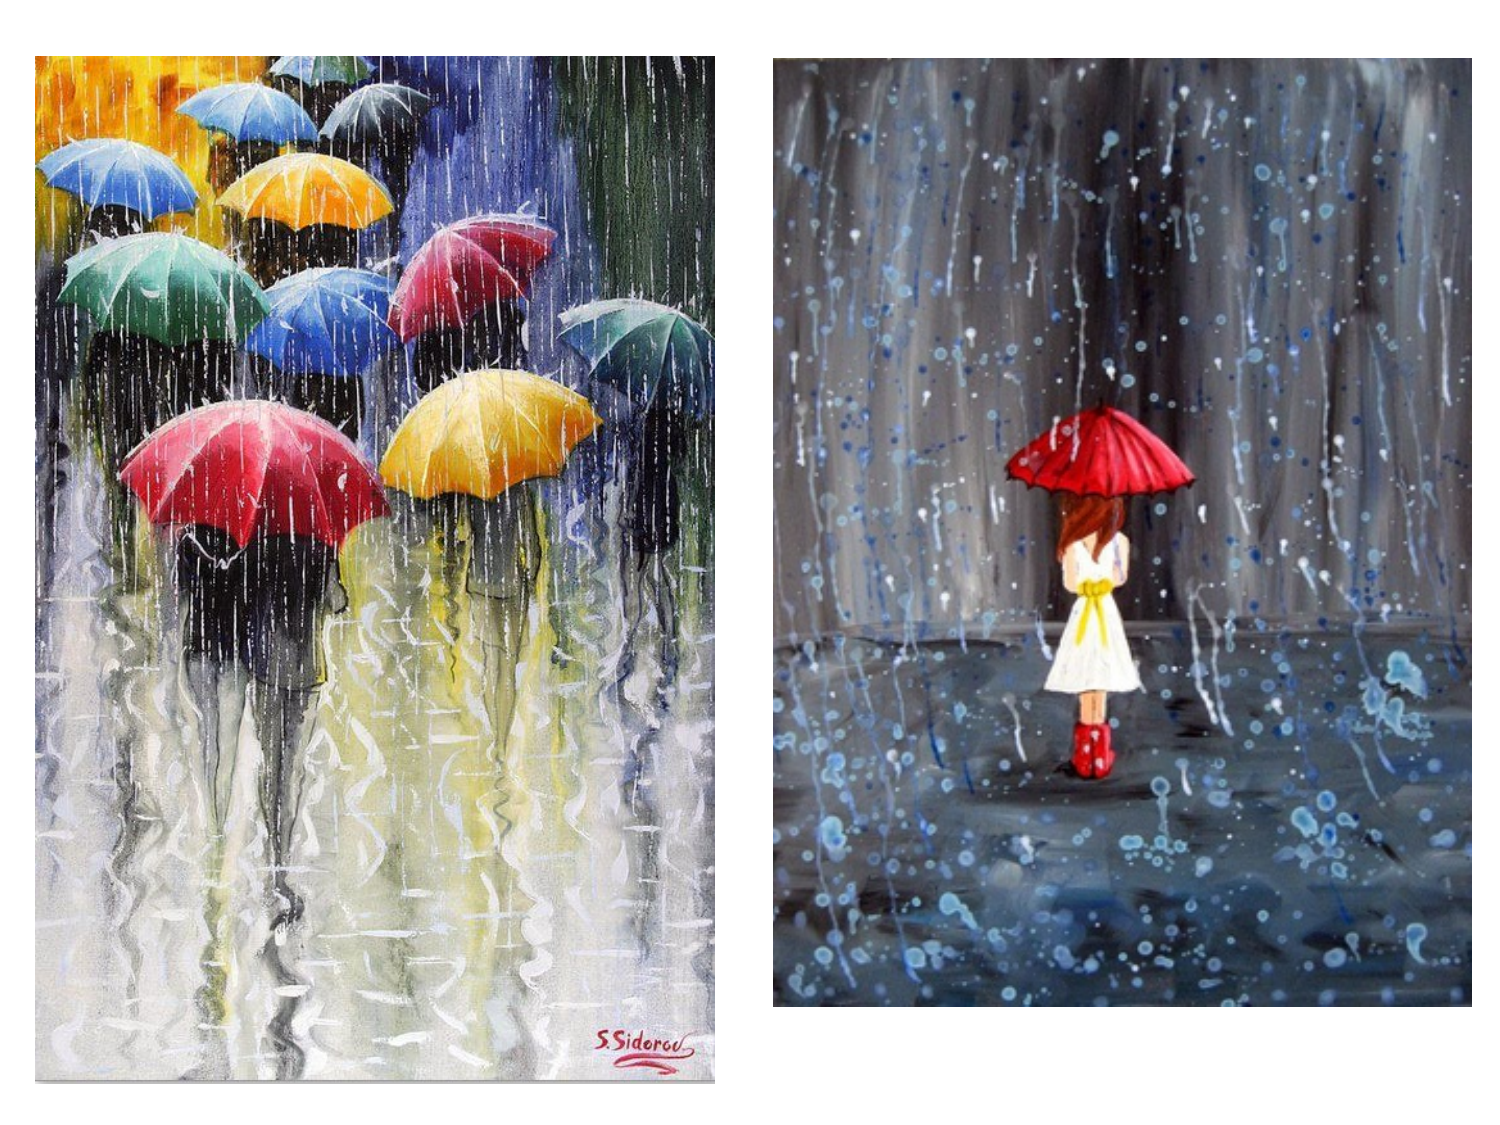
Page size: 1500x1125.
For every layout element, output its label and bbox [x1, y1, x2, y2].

picture [34, 56, 716, 1084]
picture [773, 58, 1472, 1007]
